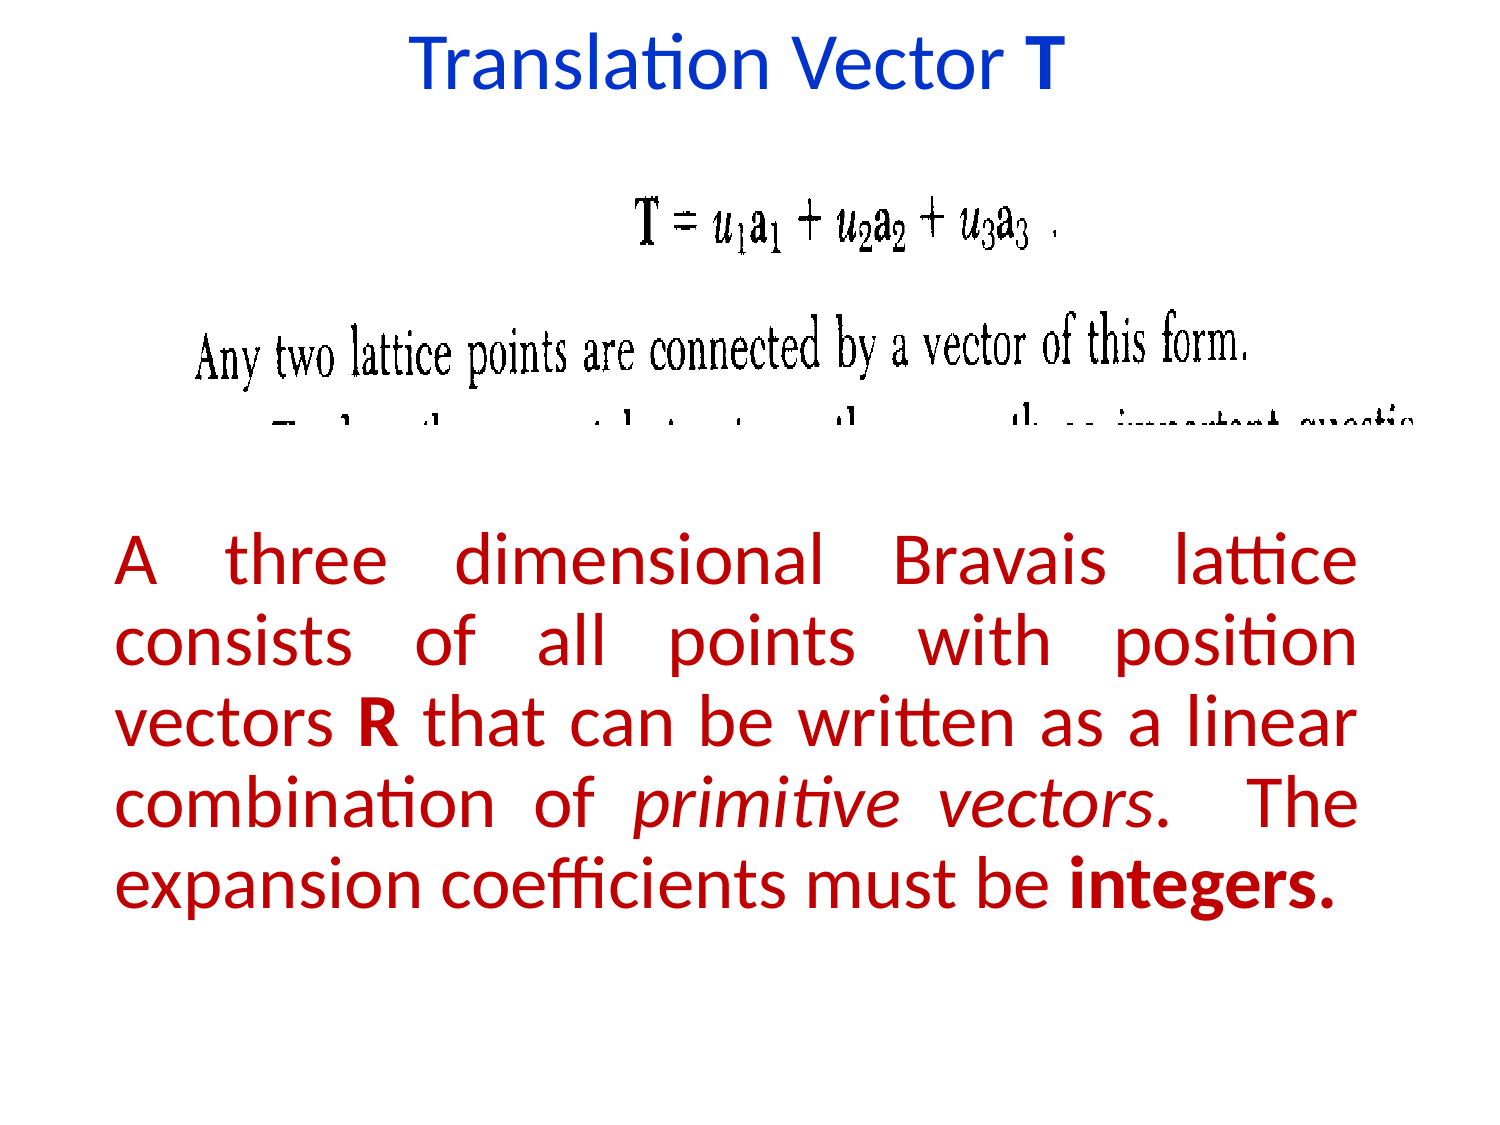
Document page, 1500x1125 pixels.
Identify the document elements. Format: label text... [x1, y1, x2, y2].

subtitle [37, 149, 1438, 1125]
picture [112, 149, 1413, 426]
text_box A three dimensional Bravais lattice consists of all points with position vectors R that can be written as a linear combination of primitive vectors. The expansion coefficients must be integers. [99, 512, 1375, 933]
title Translation Vector T [99, 0, 1375, 113]
